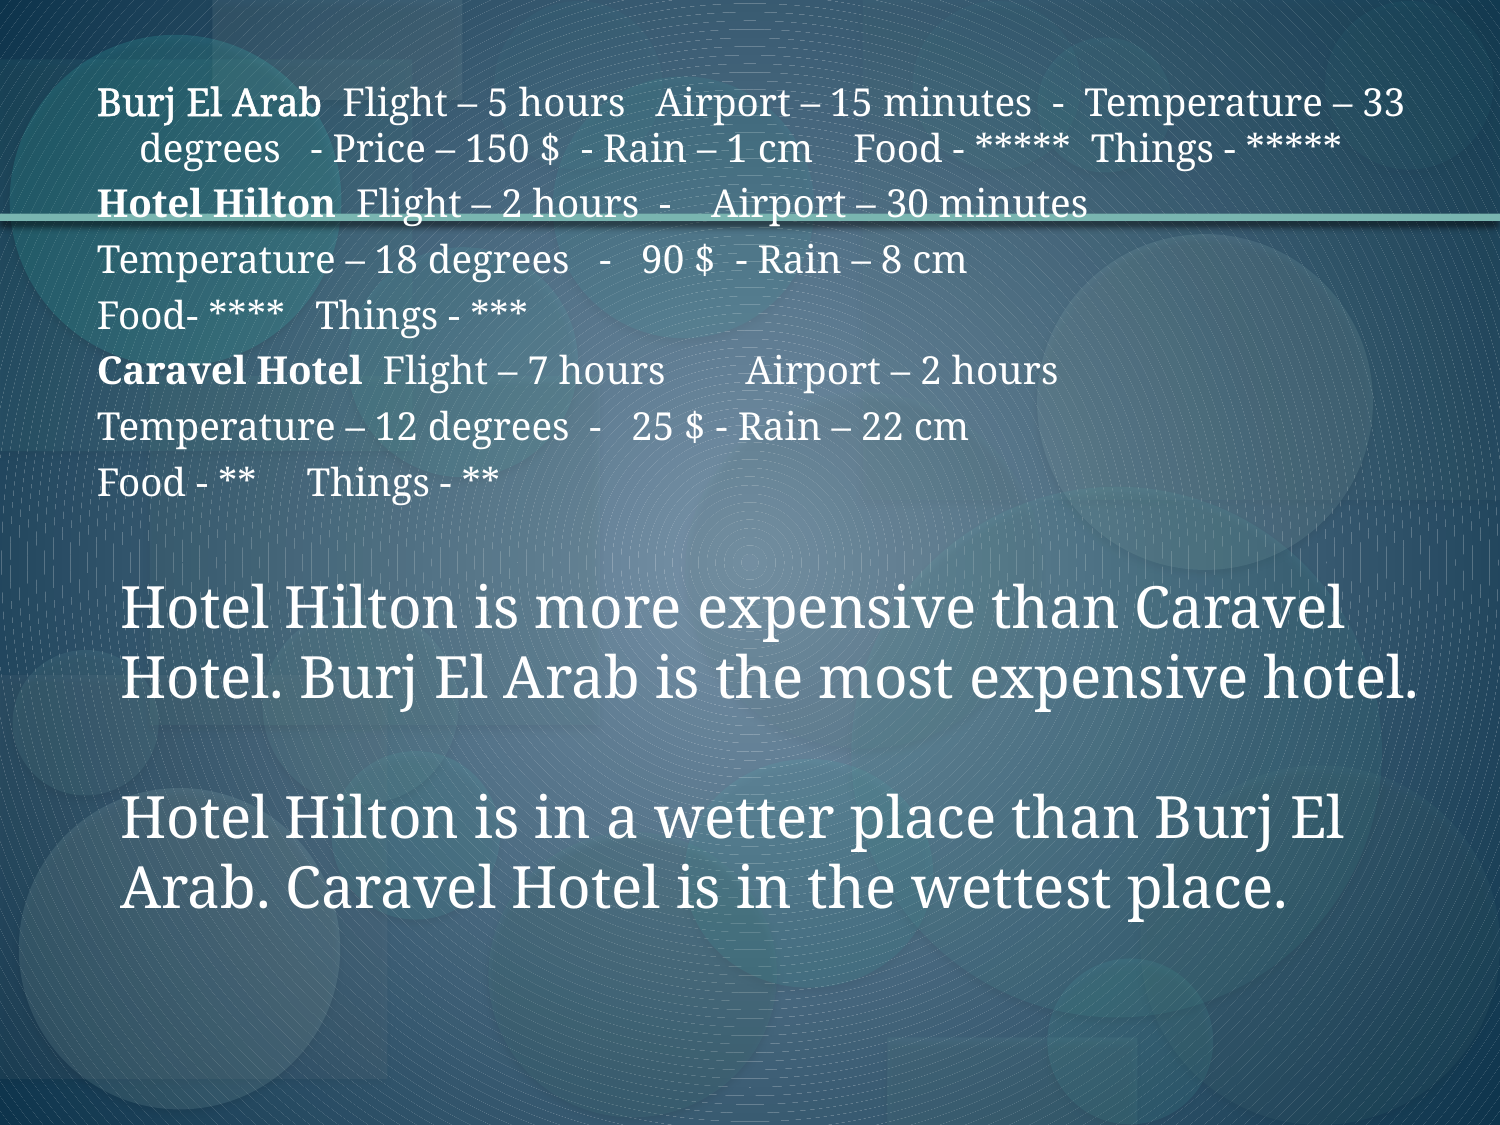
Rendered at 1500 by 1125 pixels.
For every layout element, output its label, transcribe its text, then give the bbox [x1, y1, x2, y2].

text_box Hotel Hilton is more expensive than Caravel Hotel. Burj El Arab is the most expensive hotel. Hotel Hilton is in a wetter place than Burj El Arab. Caravel Hotel is in the wettest place. [105, 562, 1477, 928]
list Burj El Arab Flight – 5 hours Airport – 15 minutes - Temperature – 33 degrees - Price – 150 $ - Rain – 1 cm Food - ***** Things - ***** Hotel Hilton Flight – 2 hours - Airport – 30 minutes Temperature – 18 degrees - 90 $ - Rain – 8 cm Food- **** Things - *** Caravel Hotel Flight – 7 hours Airport – 2 hours Temperature – 12 degrees - 25 $ - Rain – 22 cm Food - ** Things - ** [82, 70, 1432, 551]
